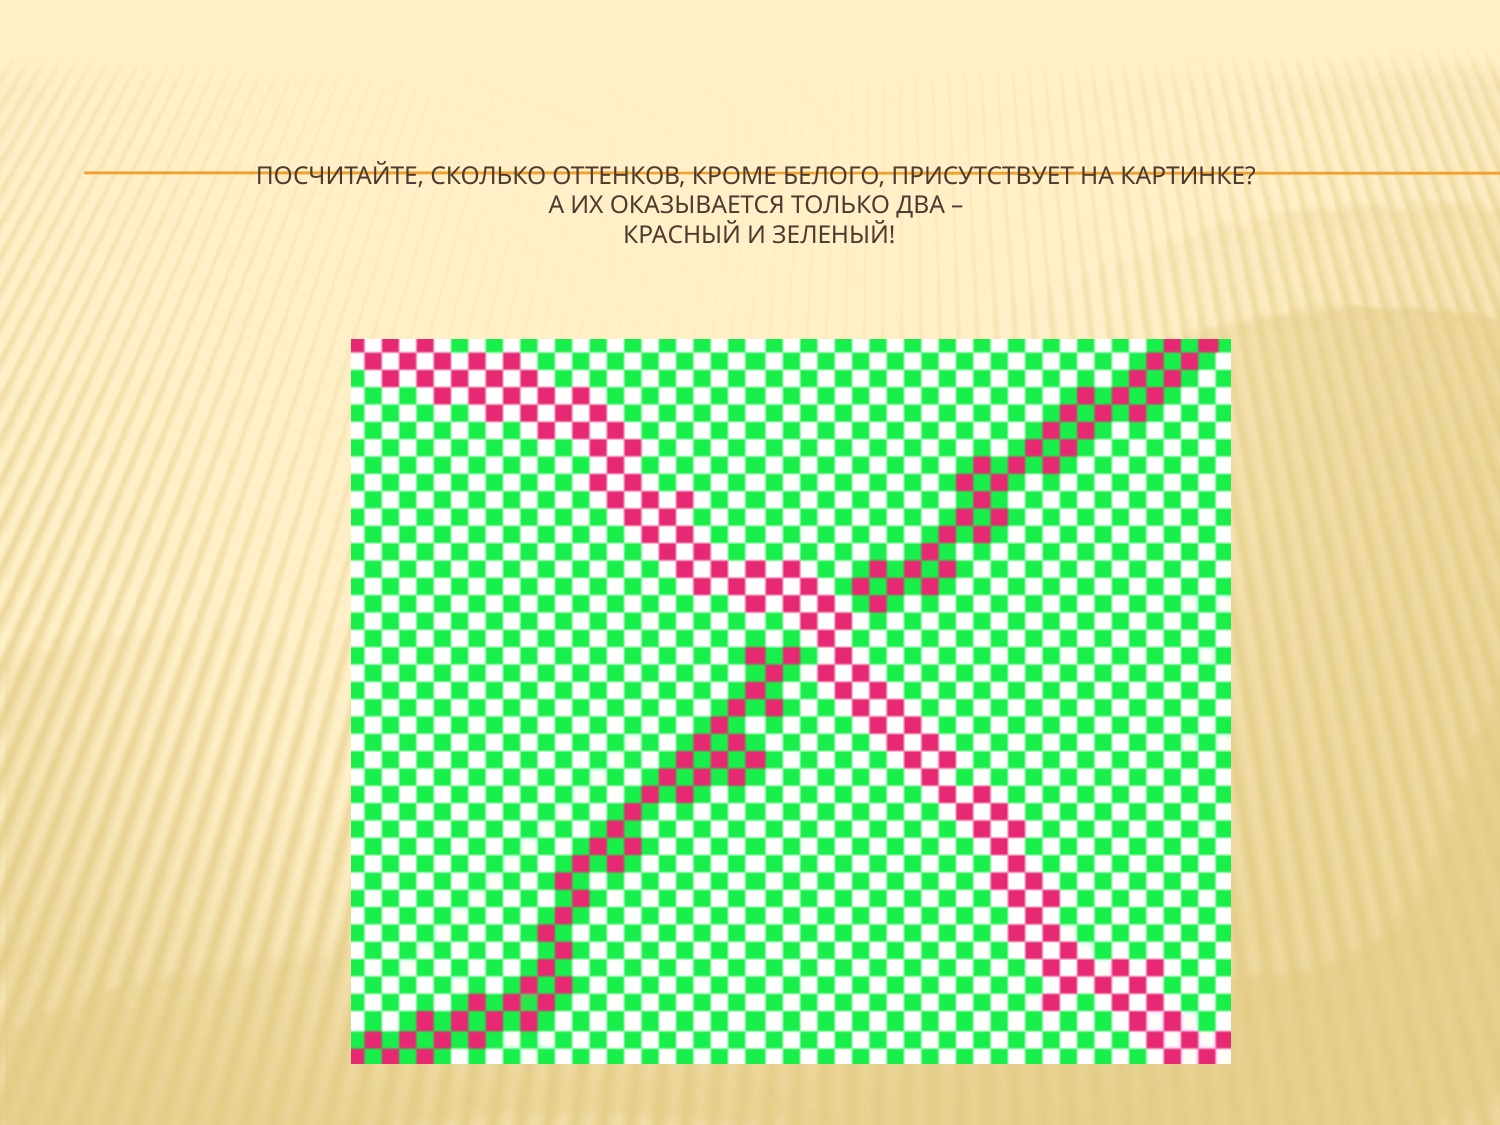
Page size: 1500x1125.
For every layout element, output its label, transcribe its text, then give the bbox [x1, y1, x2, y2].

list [351, 339, 1231, 1064]
title Посчитайте, сколько оттенков, кроме белого, присутствует на картинке? А их оказывается только два – красный и зеленый! [46, 152, 1472, 290]
